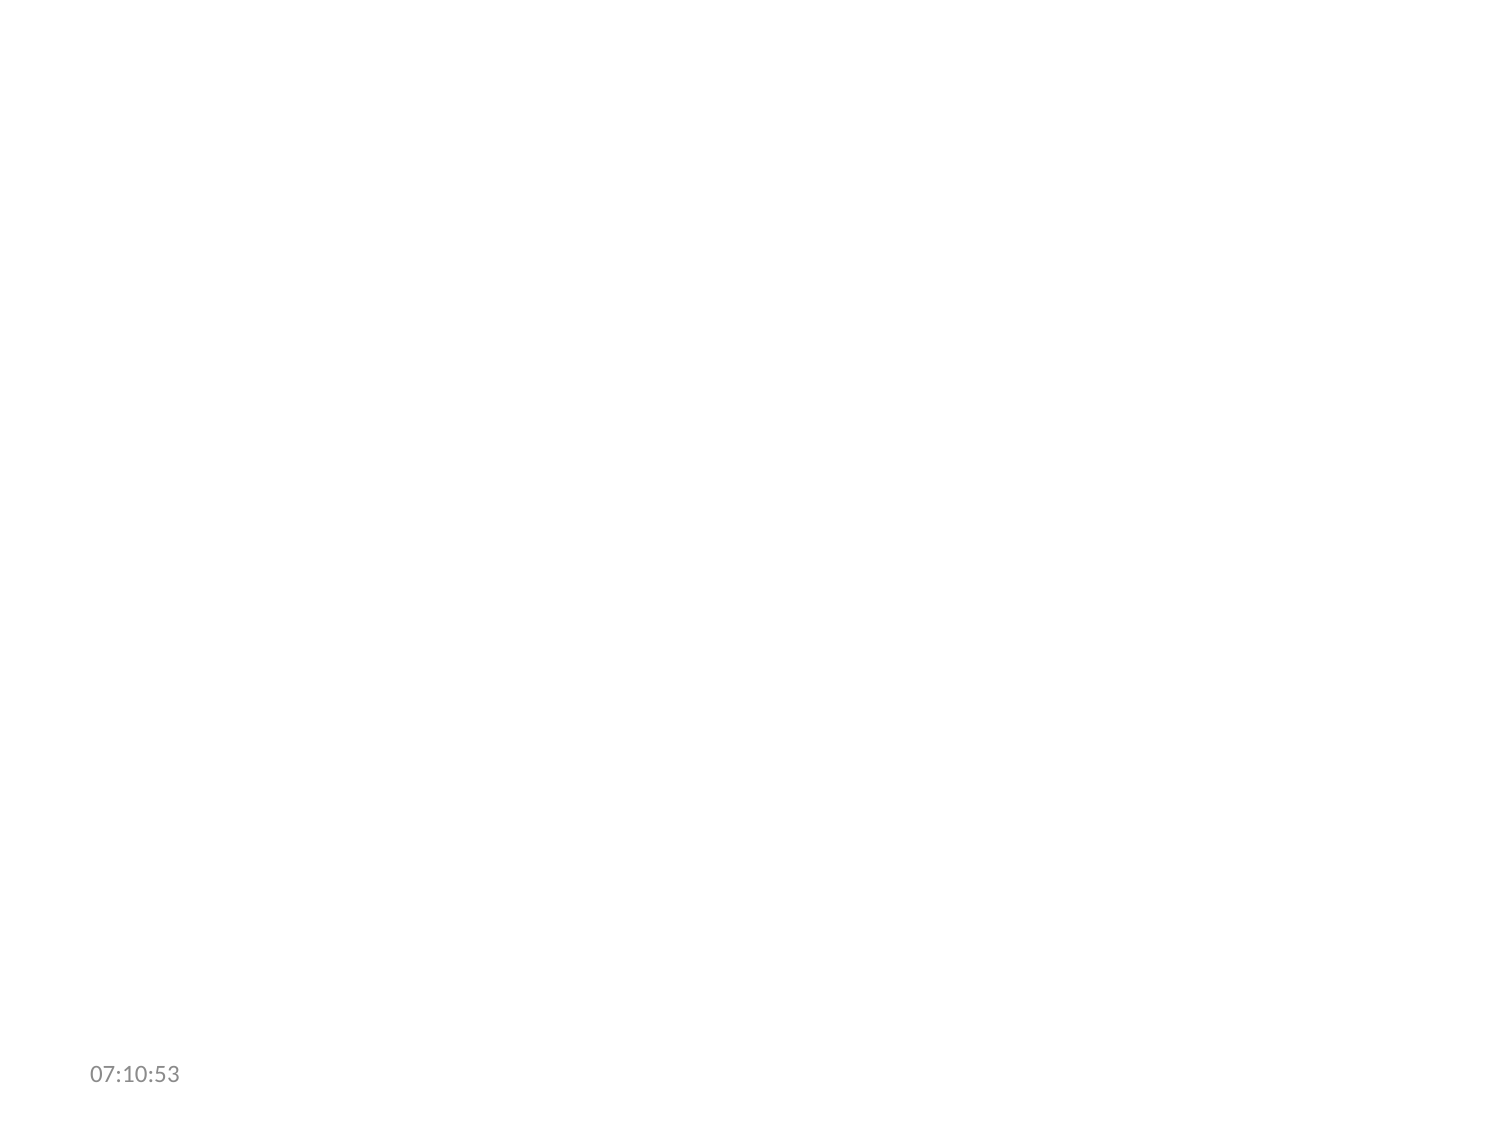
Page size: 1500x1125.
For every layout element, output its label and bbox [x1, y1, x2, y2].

slide_number [75, 1042, 425, 1103]
